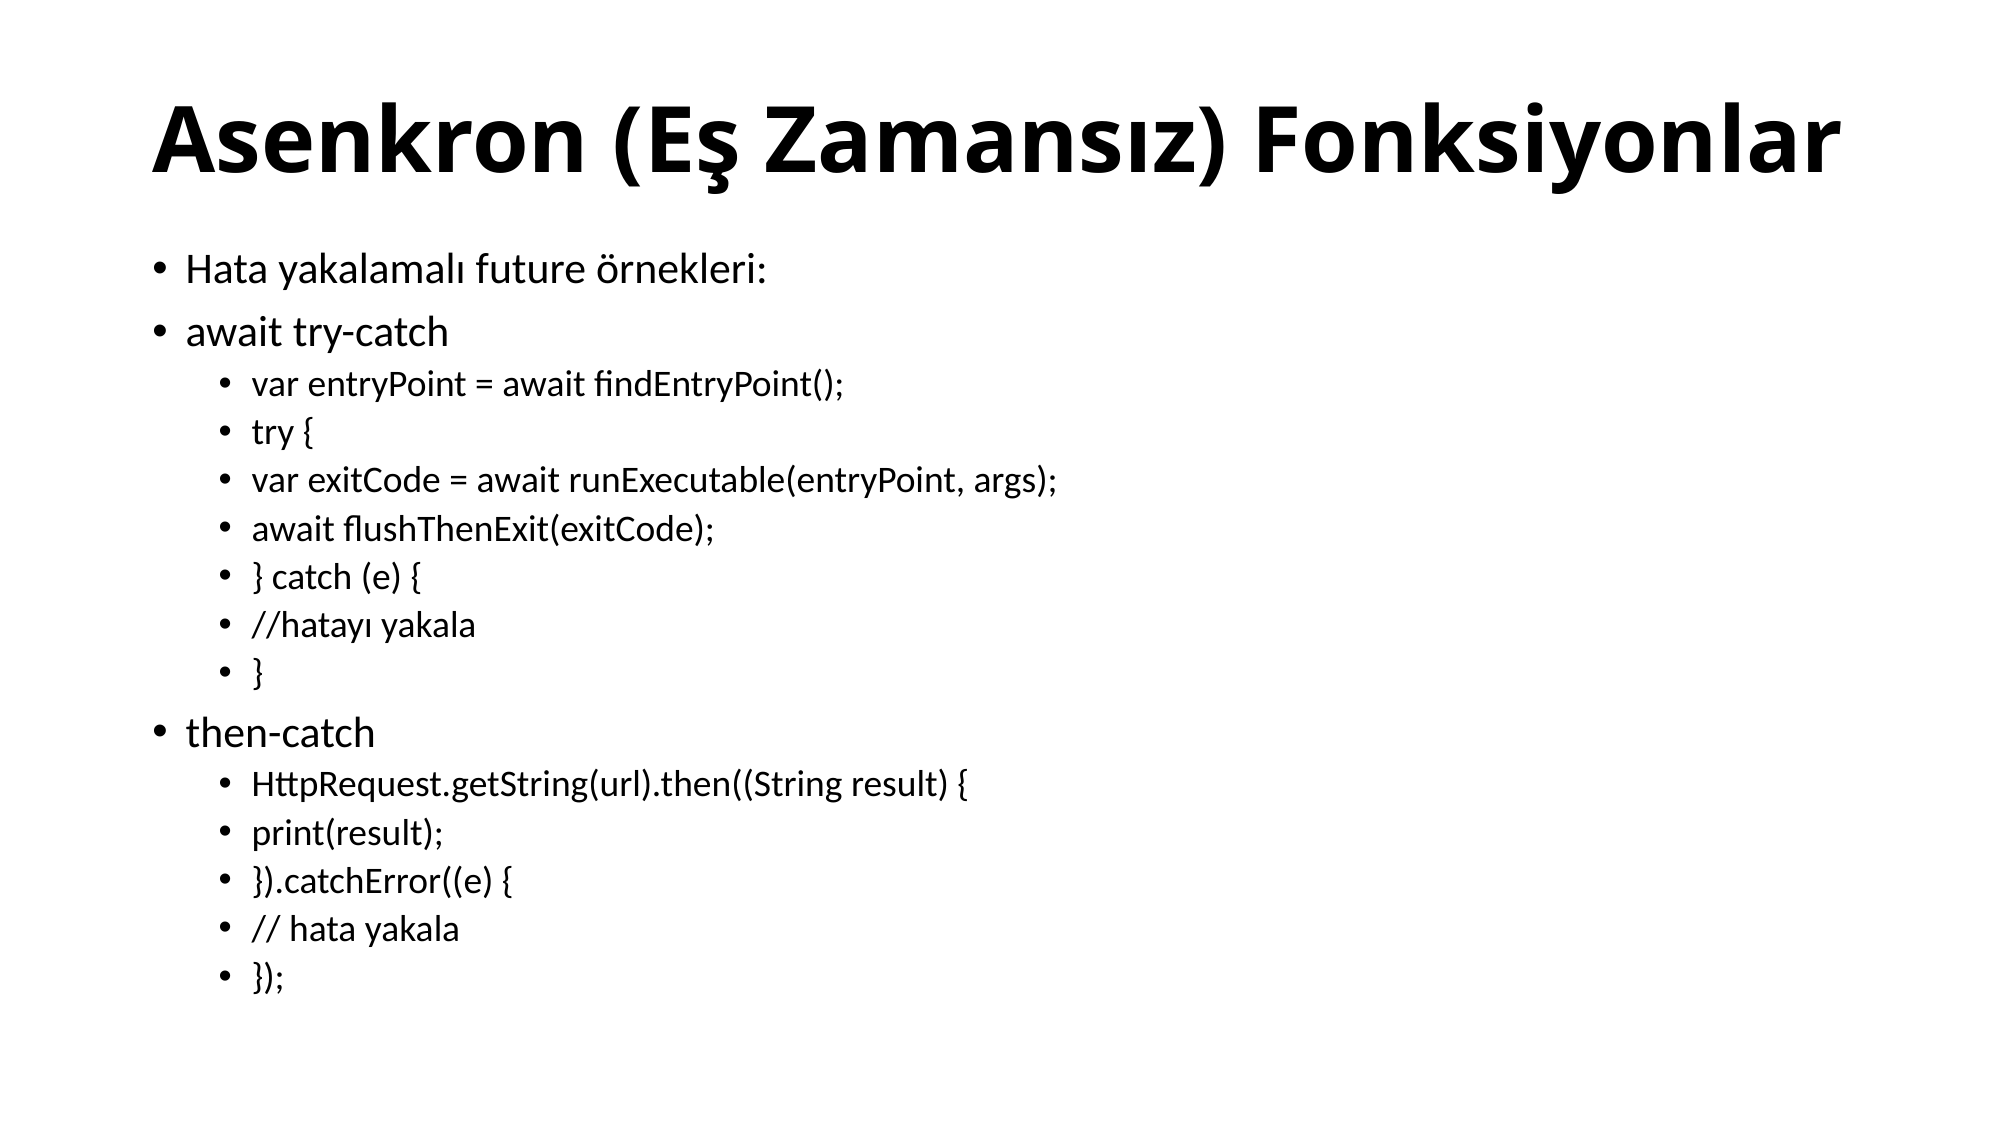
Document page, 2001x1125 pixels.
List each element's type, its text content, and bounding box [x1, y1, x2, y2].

list Hata yakalamalı future örnekleri: await try-catch var entryPoint = await findEntryPoint(); try { var exitCode = await runExecutable(entryPoint, args); await flushThenExit(exitCode); } catch (e) { //hatayı yakala } then-catch HttpRequest.getString(url).then((String result) { print(result); }).catchError((e) { // hata yakala }); [137, 238, 1863, 1014]
title Asenkron (Eş Zamansız) Fonksiyonlar [137, 59, 1863, 227]
